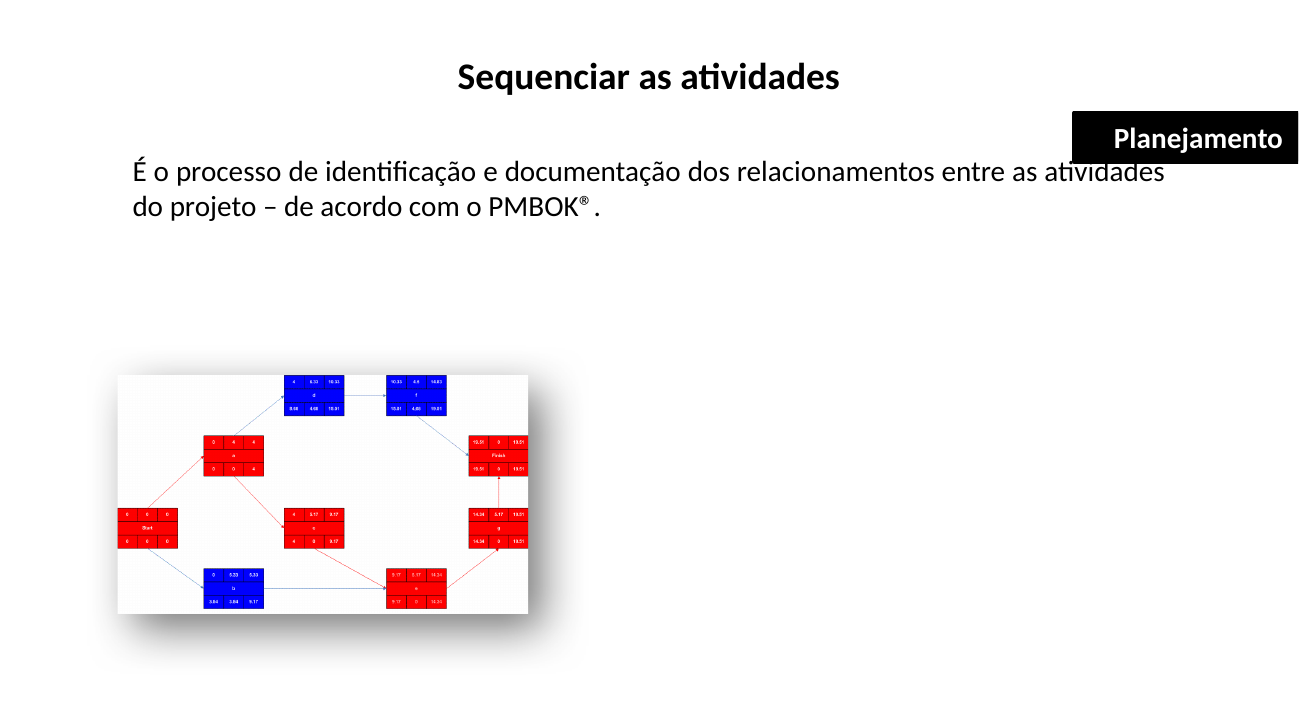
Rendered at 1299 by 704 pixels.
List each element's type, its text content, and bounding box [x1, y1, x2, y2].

text_box É o processo de identificação e documentação dos relacionamentos entre as atividades do projeto – de acordo com o PMBOK®. [117, 145, 1181, 232]
text_box Planejamento [1074, 112, 1299, 162]
picture [117, 375, 529, 614]
text_box Sequenciar as atividades [0, 44, 1299, 106]
